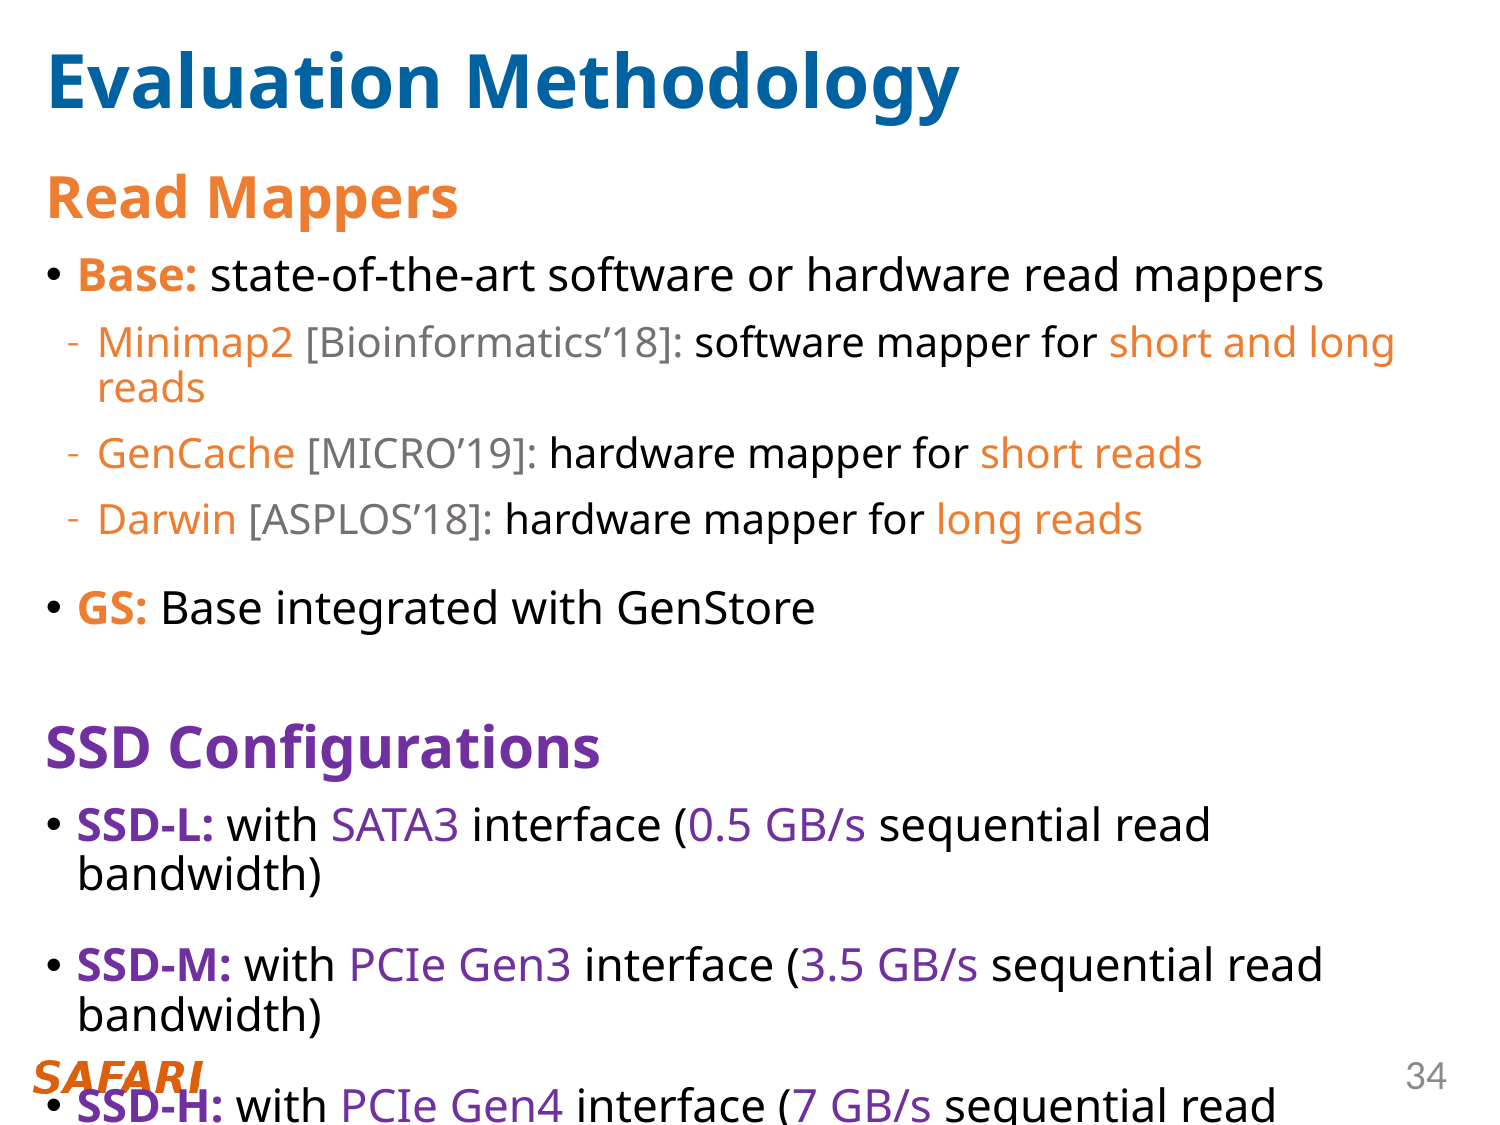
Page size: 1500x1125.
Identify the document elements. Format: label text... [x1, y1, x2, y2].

list Read Mappers Base: state-of-the-art software or hardware read mappers Minimap2 [Bioinformatics’18]: software mapper for short and long reads GenCache [MICRO’19]: hardware mapper for short reads Darwin [ASPLOS’18]: hardware mapper for long reads GS: Base integrated with GenStore SSD Configurations SSD-L: with SATA3 interface (0.5 GB/s sequential read bandwidth) SSD-M: with PCIe Gen3 interface (3.5 GB/s sequential read bandwidth) SSD-H: with PCIe Gen4 interface (7 GB/s sequential read bandwidth) [31, 160, 1475, 1043]
picture [31, 1051, 209, 1104]
title Evaluation Methodology [31, 15, 1475, 143]
